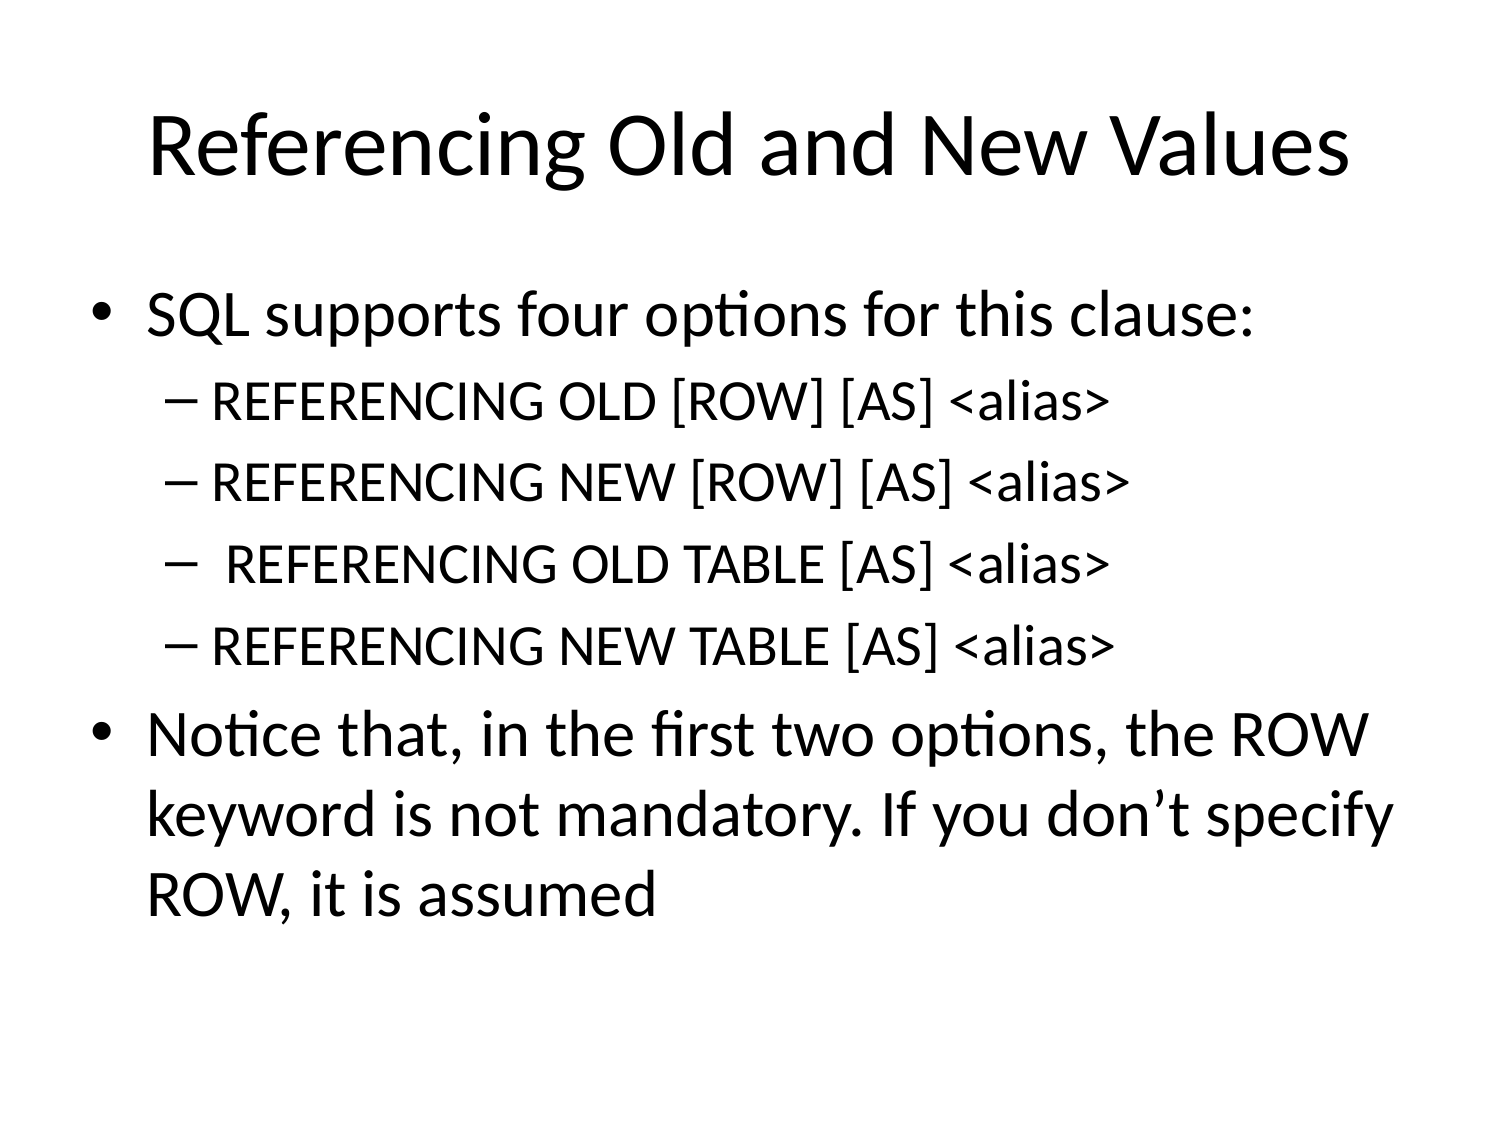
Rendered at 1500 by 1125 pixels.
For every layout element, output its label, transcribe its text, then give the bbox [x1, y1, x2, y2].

list SQL supports four options for this clause: REFERENCING OLD [ROW] [AS] <alias> REFERENCING NEW [ROW] [AS] <alias> REFERENCING OLD TABLE [AS] <alias> REFERENCING NEW TABLE [AS] <alias> Notice that, in the first two options, the ROW keyword is not mandatory. If you don’t specify ROW, it is assumed [75, 262, 1425, 1005]
title Referencing Old and New Values [75, 45, 1425, 233]
